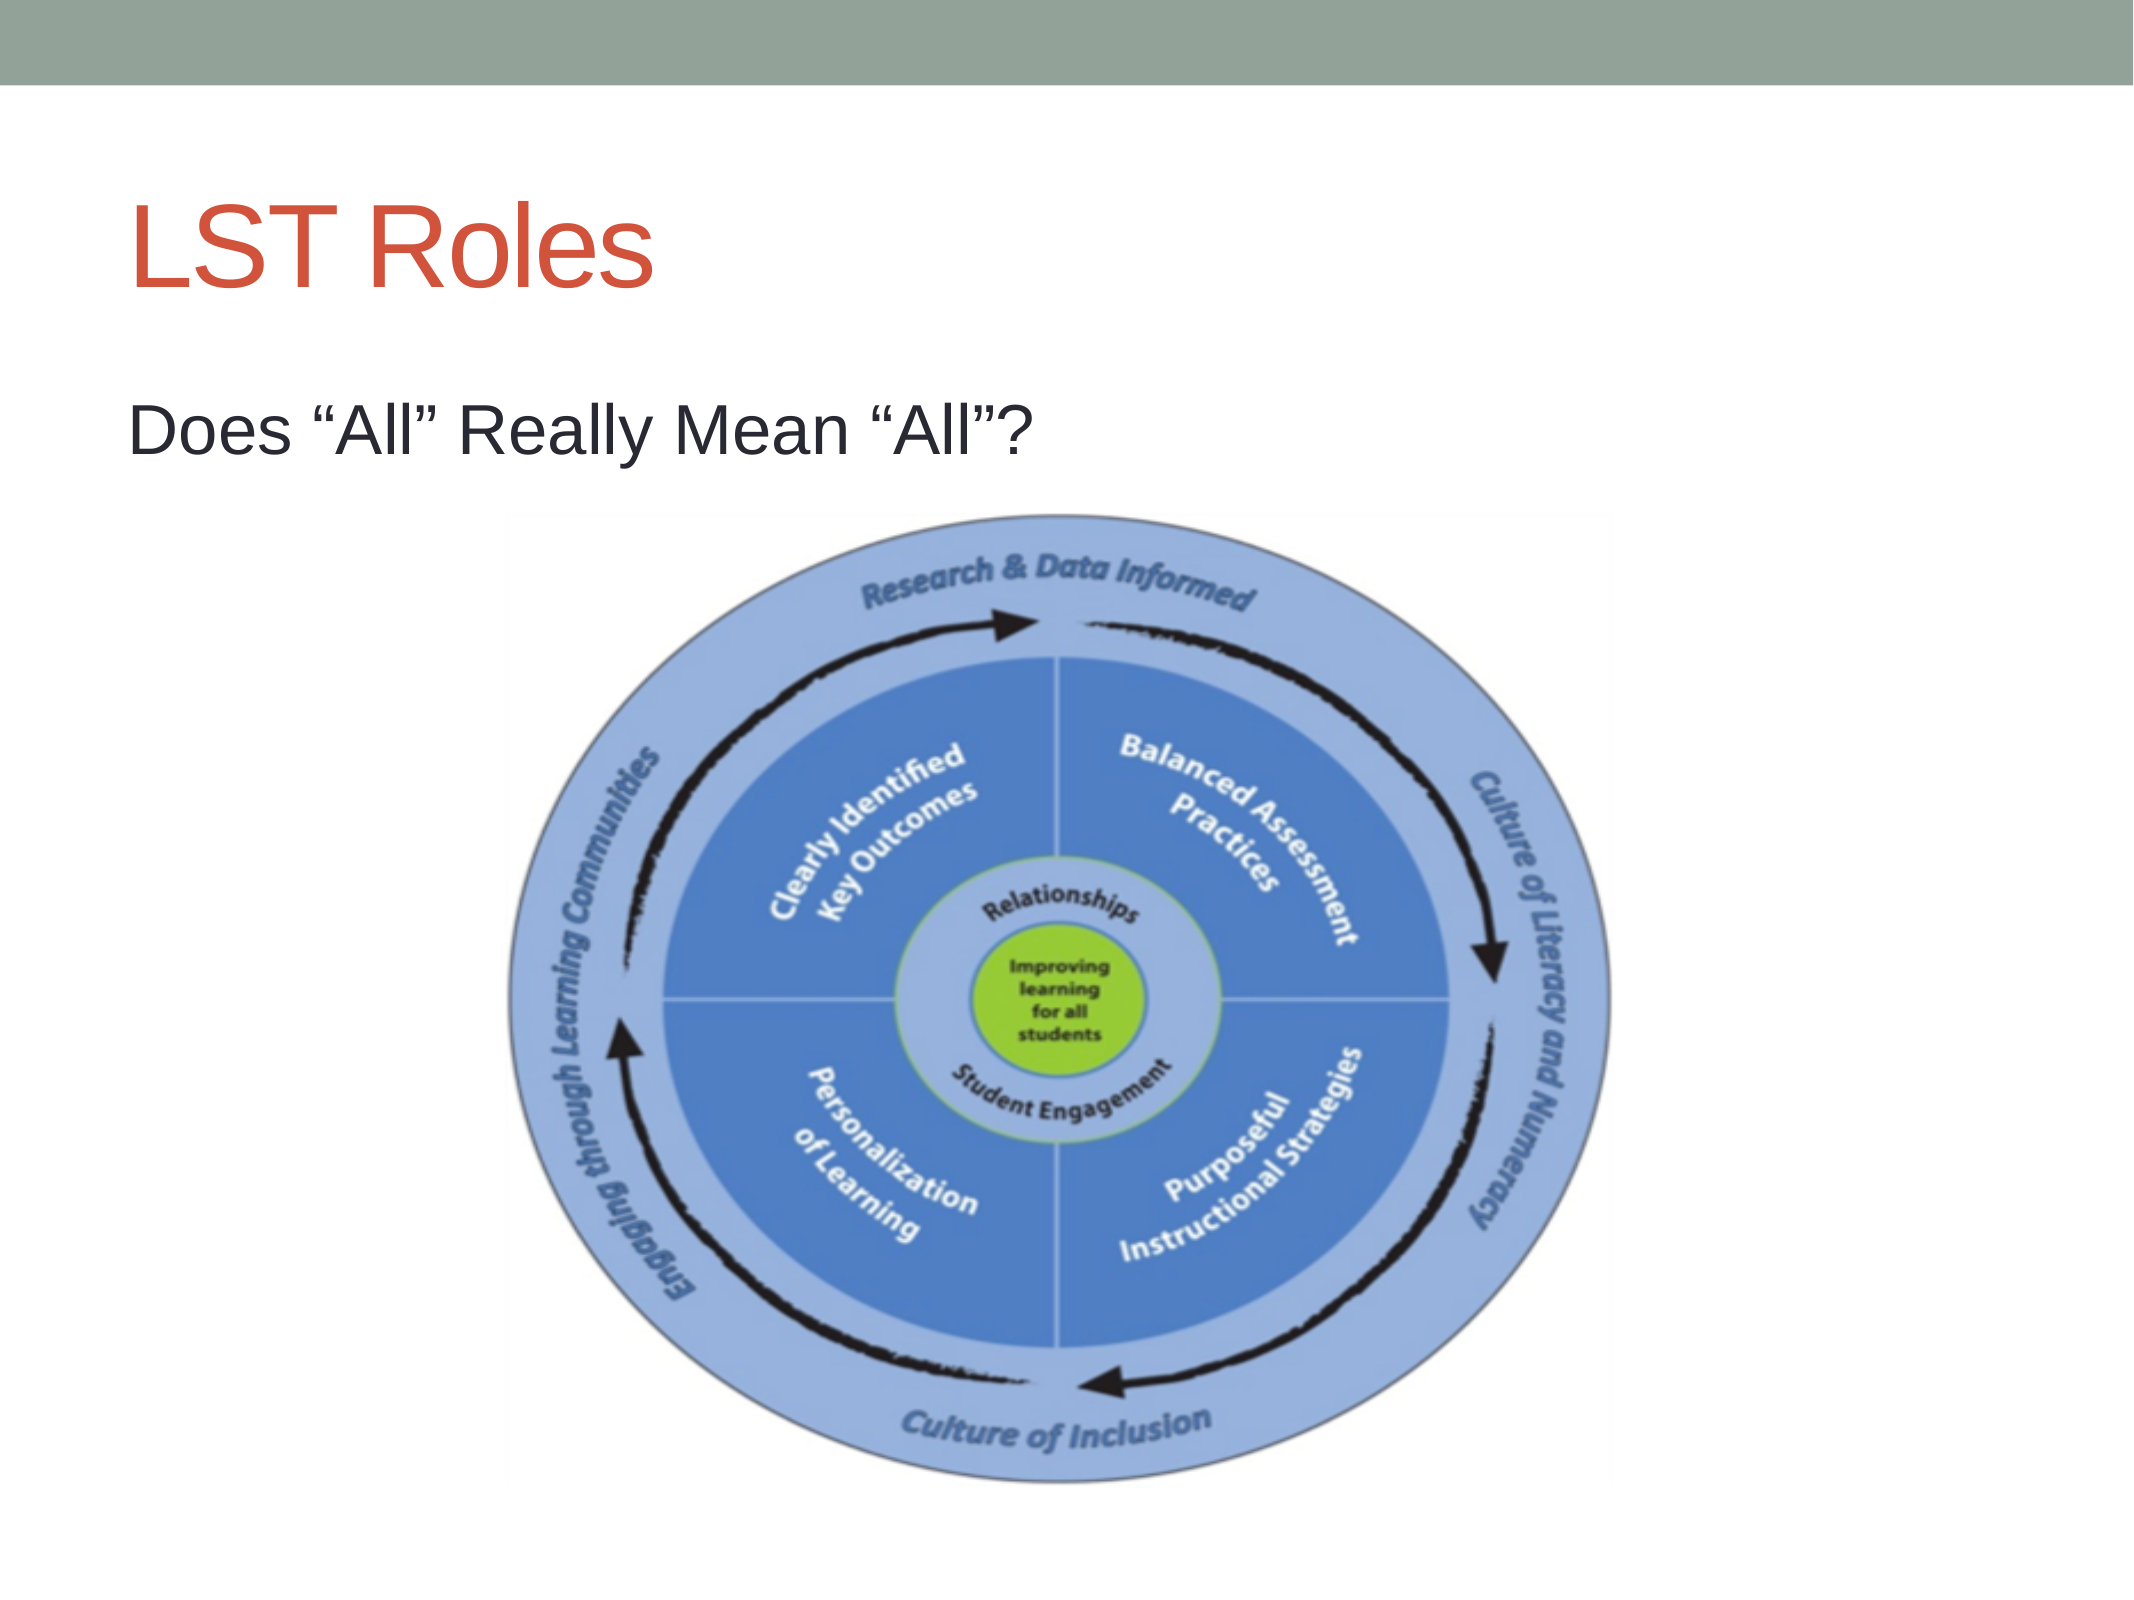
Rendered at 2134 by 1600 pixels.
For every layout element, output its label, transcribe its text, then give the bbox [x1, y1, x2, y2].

picture [503, 512, 1615, 1488]
title LST Roles [106, 124, 2027, 356]
list Does “All” Really Mean “All”? [106, 373, 2027, 1512]
